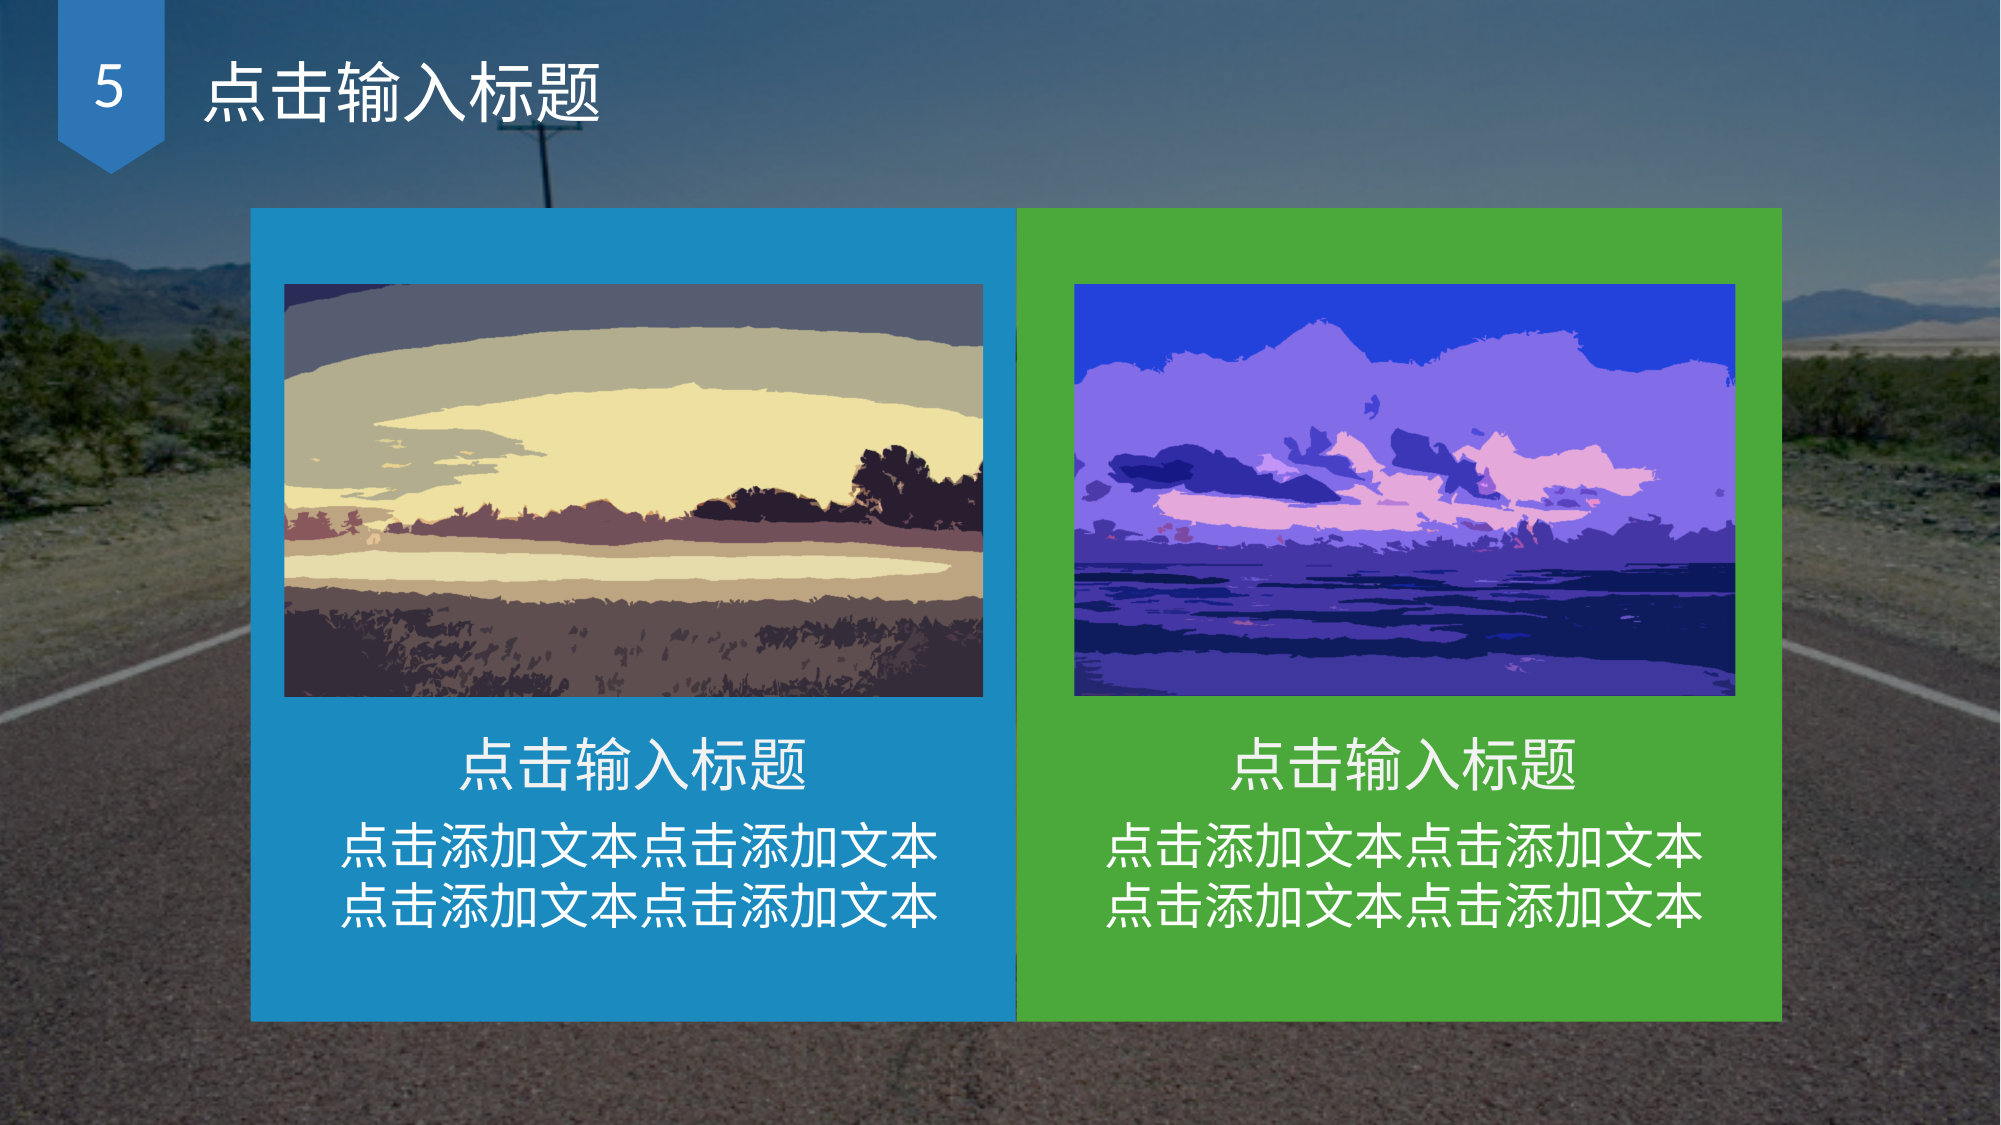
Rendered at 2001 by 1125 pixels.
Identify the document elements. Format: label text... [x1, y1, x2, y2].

text_box 5 [77, 33, 184, 129]
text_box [250, 208, 1016, 1022]
text_box [57, 0, 166, 176]
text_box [1016, 208, 1783, 1022]
picture [0, 0, 2001, 1125]
text_box 点击输入标题 [186, 43, 673, 138]
